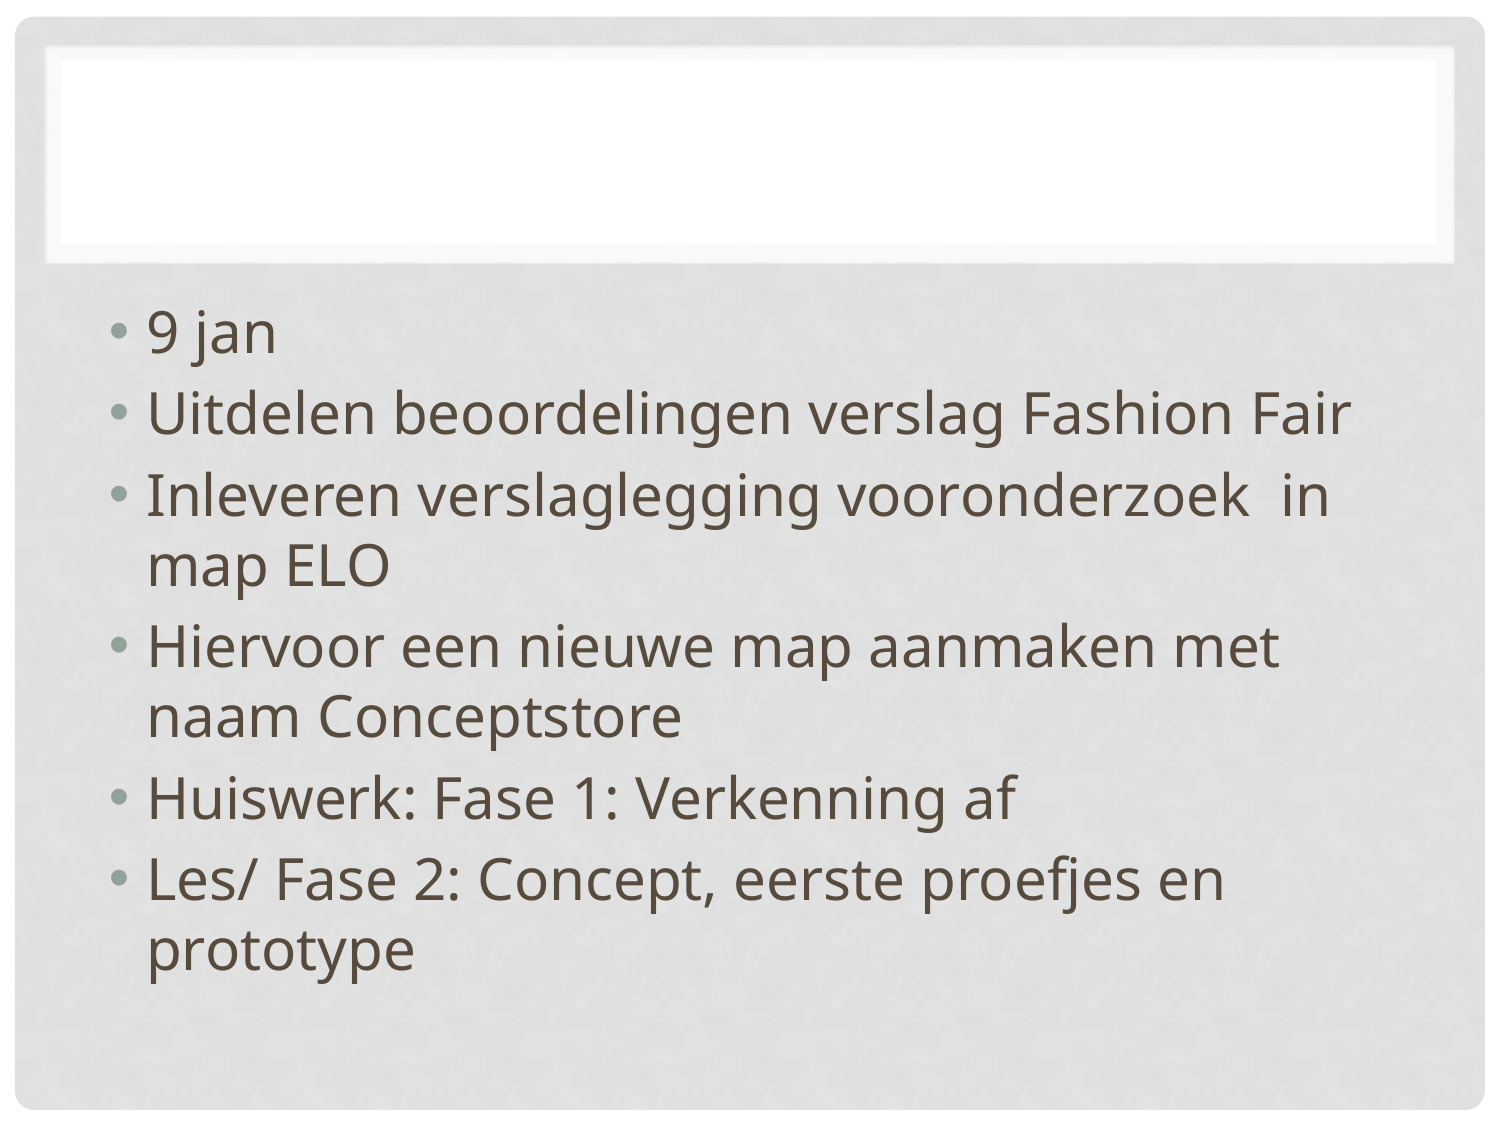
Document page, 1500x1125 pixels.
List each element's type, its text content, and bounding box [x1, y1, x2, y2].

list 9 jan Uitdelen beoordelingen verslag Fashion Fair Inleveren verslaglegging vooronderzoek in map ELO Hiervoor een nieuwe map aanmaken met naam Conceptstore Huiswerk: Fase 1: Verkenning af Les/ Fase 2: Concept, eerste proefjes en prototype [75, 287, 1425, 1005]
